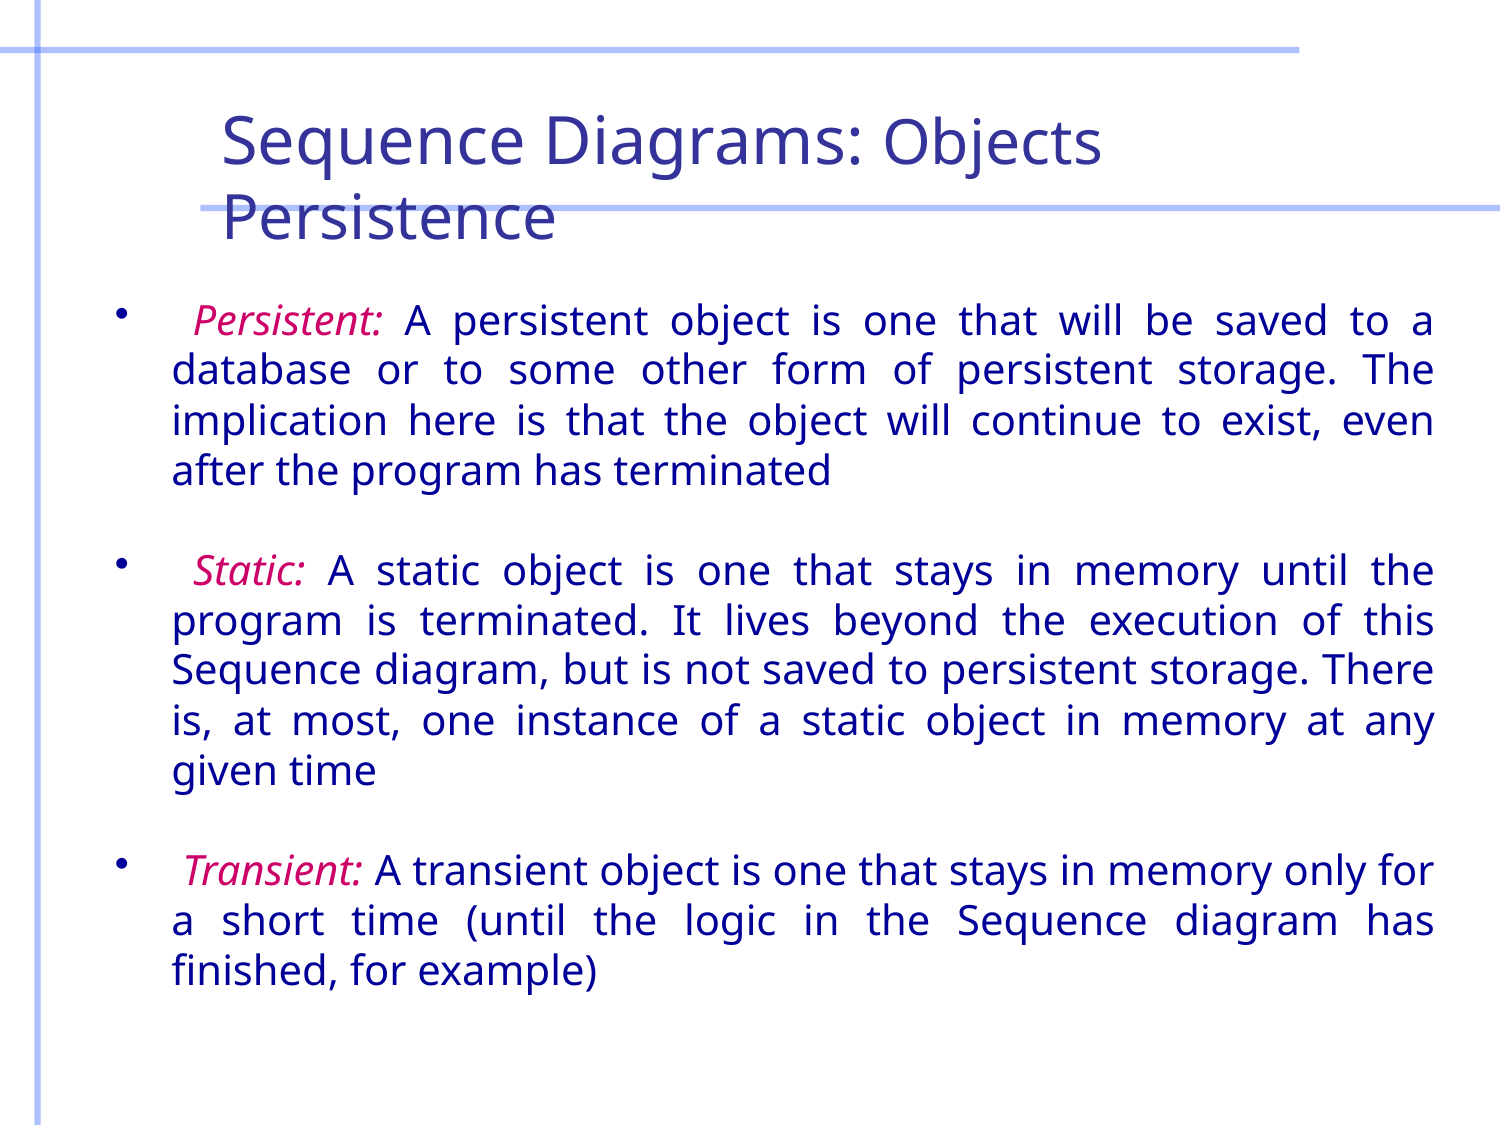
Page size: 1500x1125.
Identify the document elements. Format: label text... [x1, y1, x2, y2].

text_box Sequence Diagrams: Objects Persistence [206, 90, 1436, 260]
text_box Persistent: A persistent object is one that will be saved to a database or to some other form of persistent storage. The implication here is that the object will continue to exist, even after the program has terminated Static: A static object is one that stays in memory until the program is terminated. It lives beyond the execution of this Sequence diagram, but is not saved to persistent storage. There is, at most, one instance of a static object in memory at any given time Transient: A transient object is one that stays in memory only for a short time (until the logic in the Sequence diagram has finished, for example) [100, 285, 1451, 1101]
